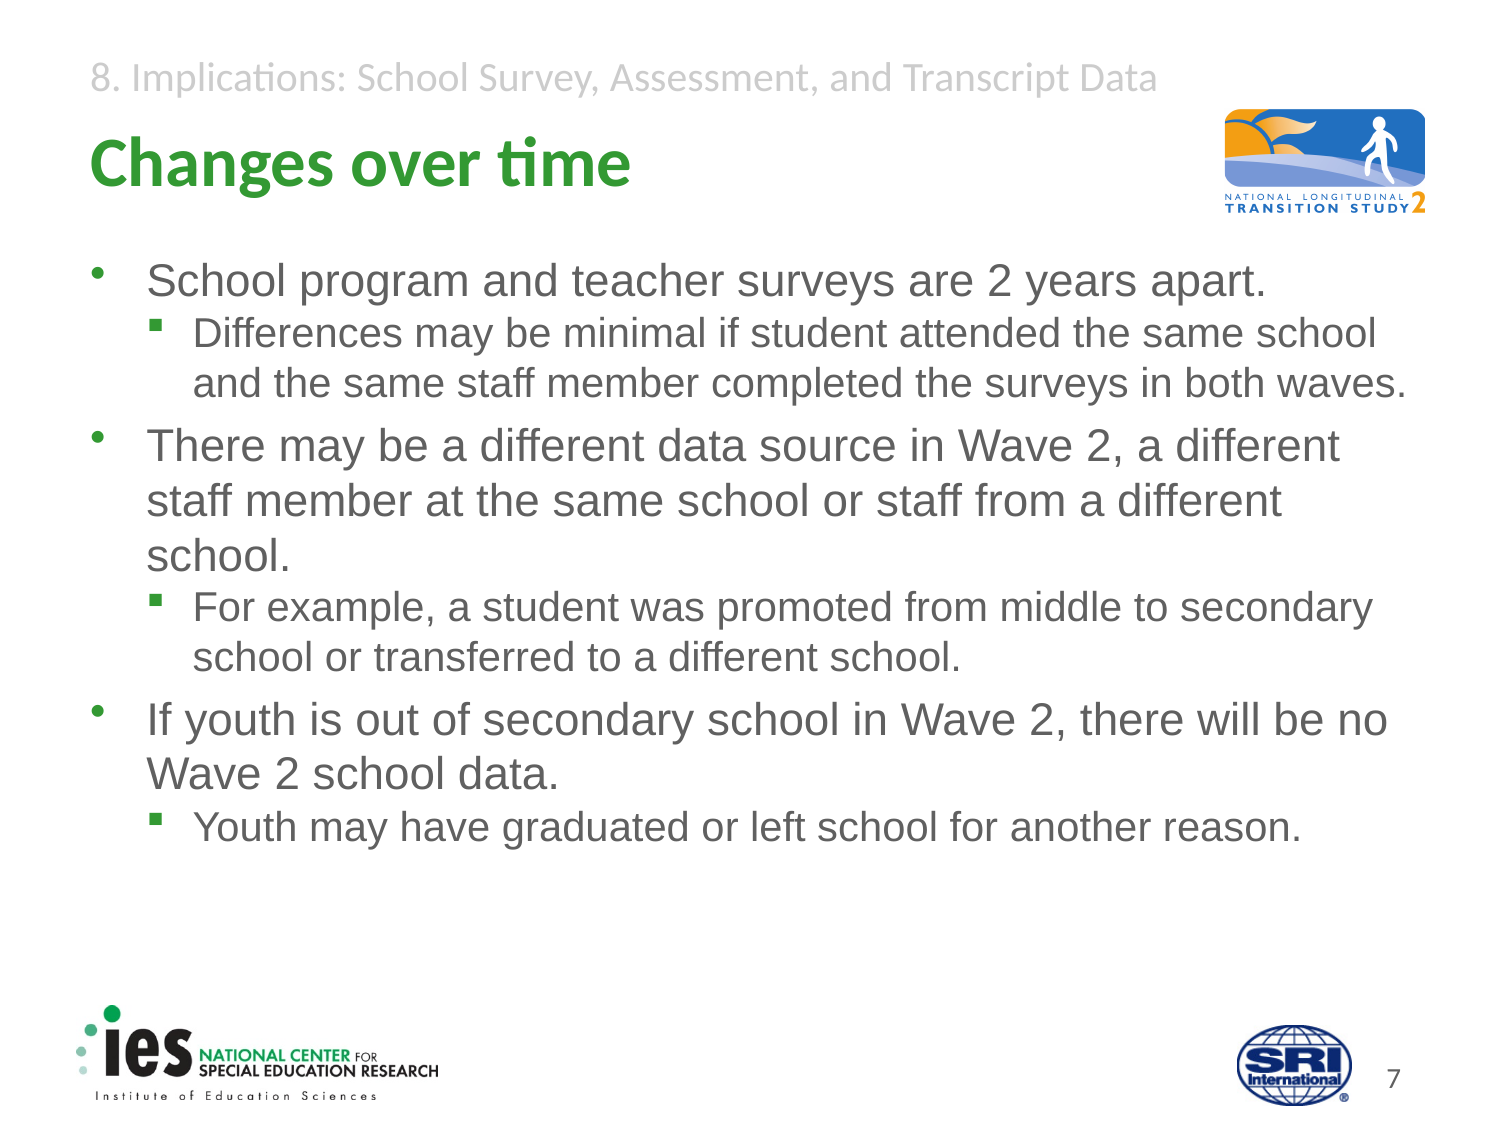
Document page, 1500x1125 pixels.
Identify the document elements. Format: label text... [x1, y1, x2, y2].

picture [76, 1005, 438, 1100]
list School program and teacher surveys are 2 years apart. Differences may be minimal if student attended the same school and the same staff member completed the surveys in both waves. There may be a different data source in Wave 2, a different staff member at the same school or staff from a different school. For example, a student was promoted from middle to secondary school or transferred to a different school. If youth is out of secondary school in Wave 2, there will be no Wave 2 school data. Youth may have graduated or left school for another reason. [74, 243, 1426, 987]
picture [1237, 1025, 1352, 1106]
slide_number 6 [1312, 1051, 1417, 1125]
title Changes over time [74, 90, 1426, 226]
